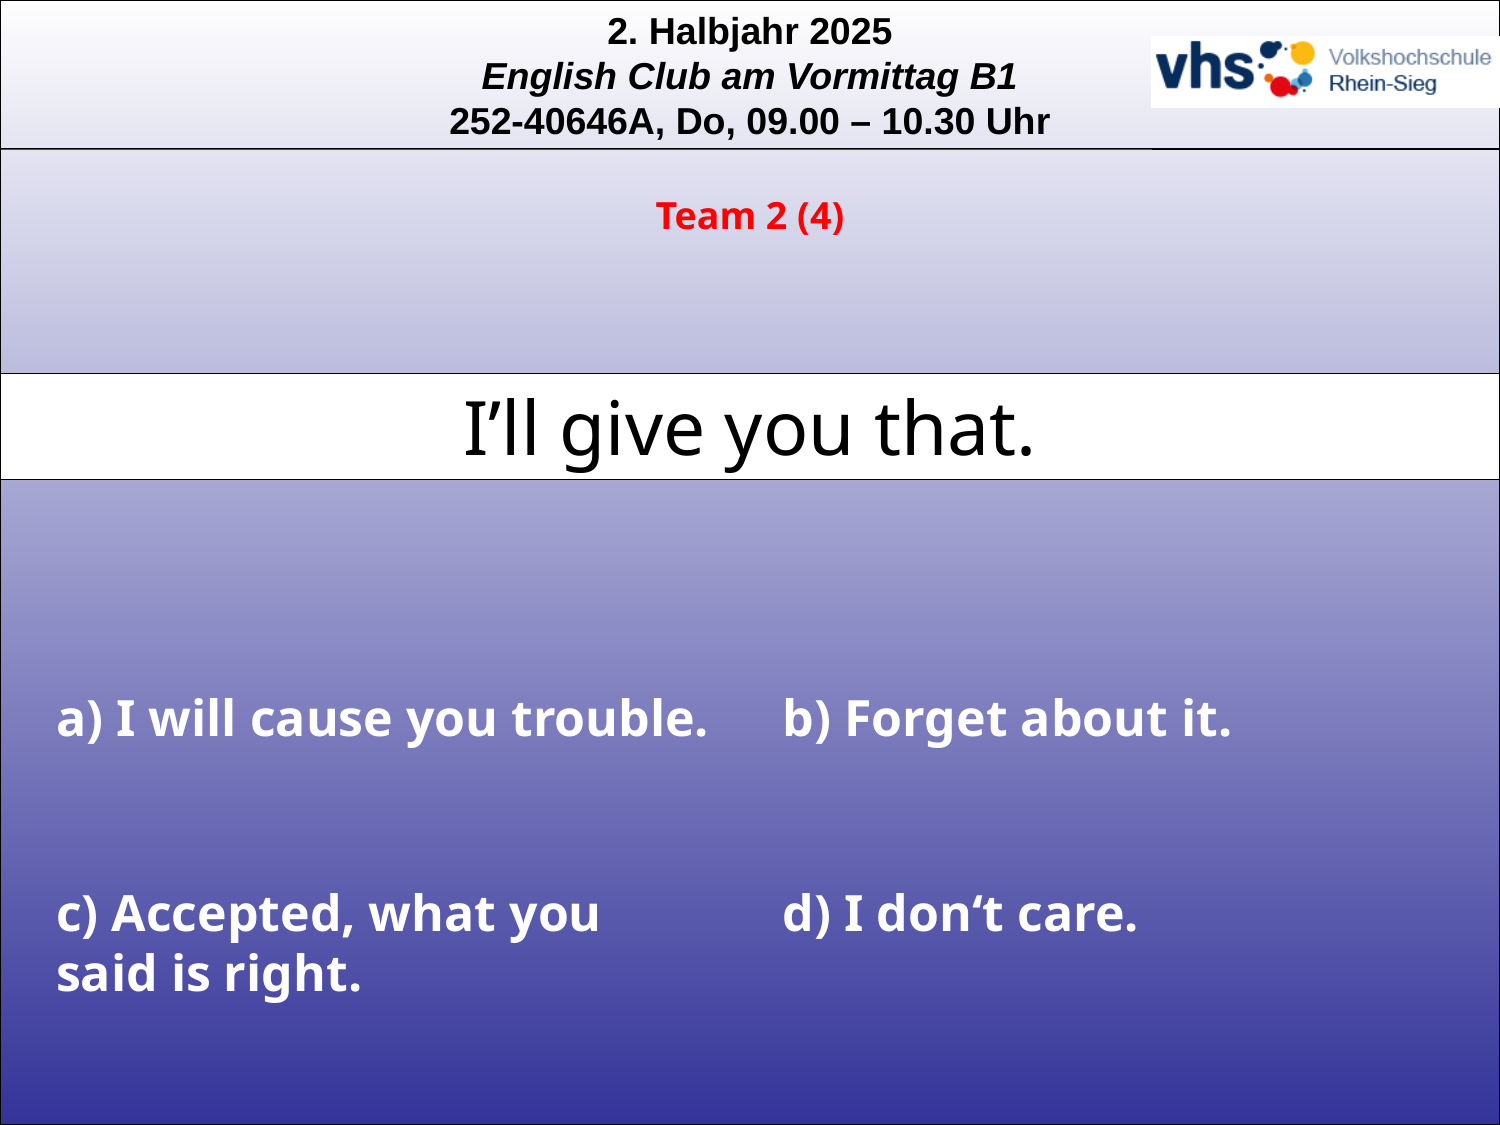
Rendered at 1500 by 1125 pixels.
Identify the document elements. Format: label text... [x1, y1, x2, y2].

text_box b) Forget about it. [767, 679, 1500, 754]
picture [1151, 36, 1500, 108]
text_box Team 2 (4) [0, 184, 1500, 245]
text_box d) I don‘t care. [767, 873, 1497, 949]
text_box a) I will cause you trouble. [41, 679, 730, 754]
text_box c) Accepted, what you said is right. [41, 873, 703, 1009]
title I’ll give you that. [0, 373, 1500, 480]
